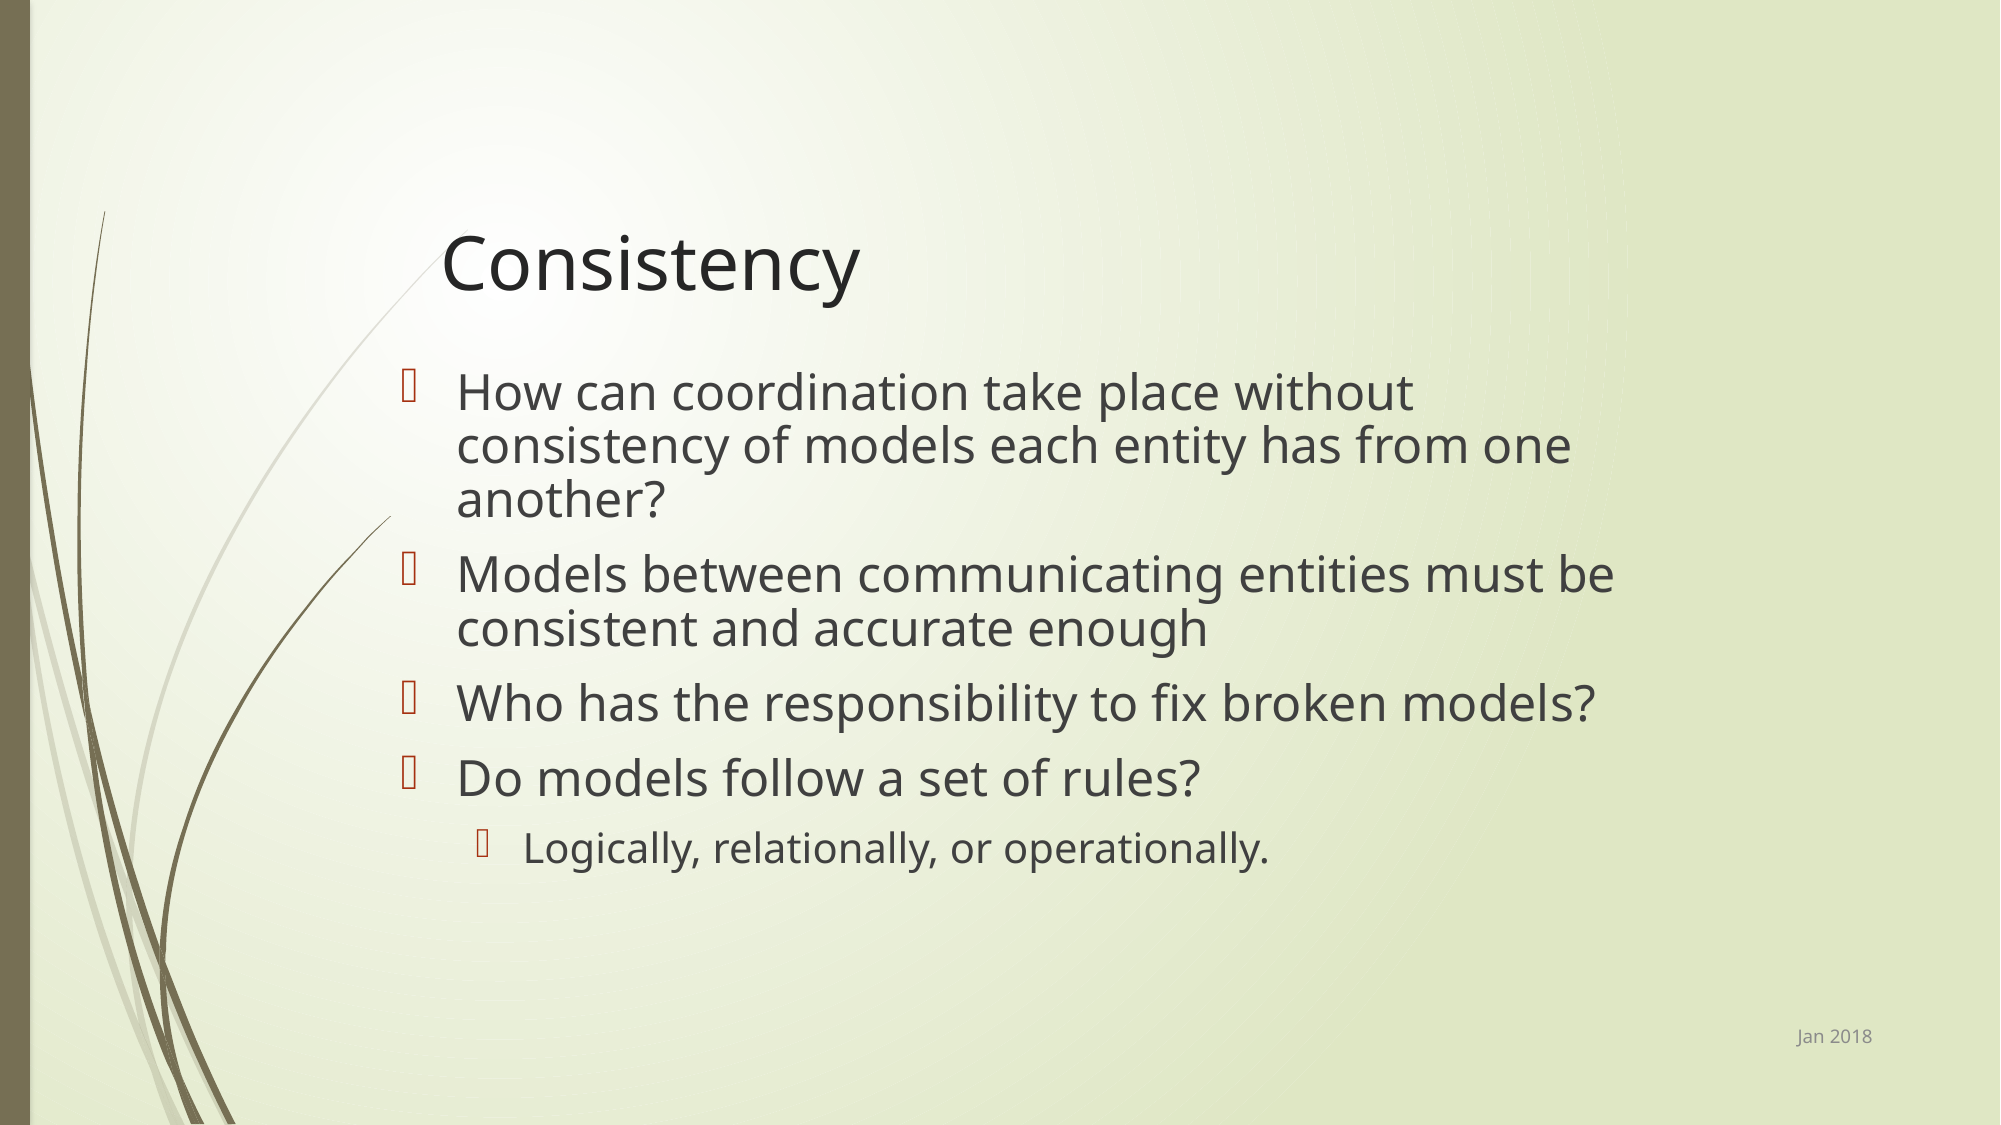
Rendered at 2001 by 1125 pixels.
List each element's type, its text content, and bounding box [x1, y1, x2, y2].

title Consistency [425, 102, 1888, 313]
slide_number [1699, 1005, 1888, 1067]
list How can coordination take place without consistency of models each entity has from one another? Models between communicating entities must be consistent and accurate enough Who has the responsibility to fix broken models? Do models follow a set of rules? Logically, relationally, or operationally. [385, 359, 1717, 1047]
